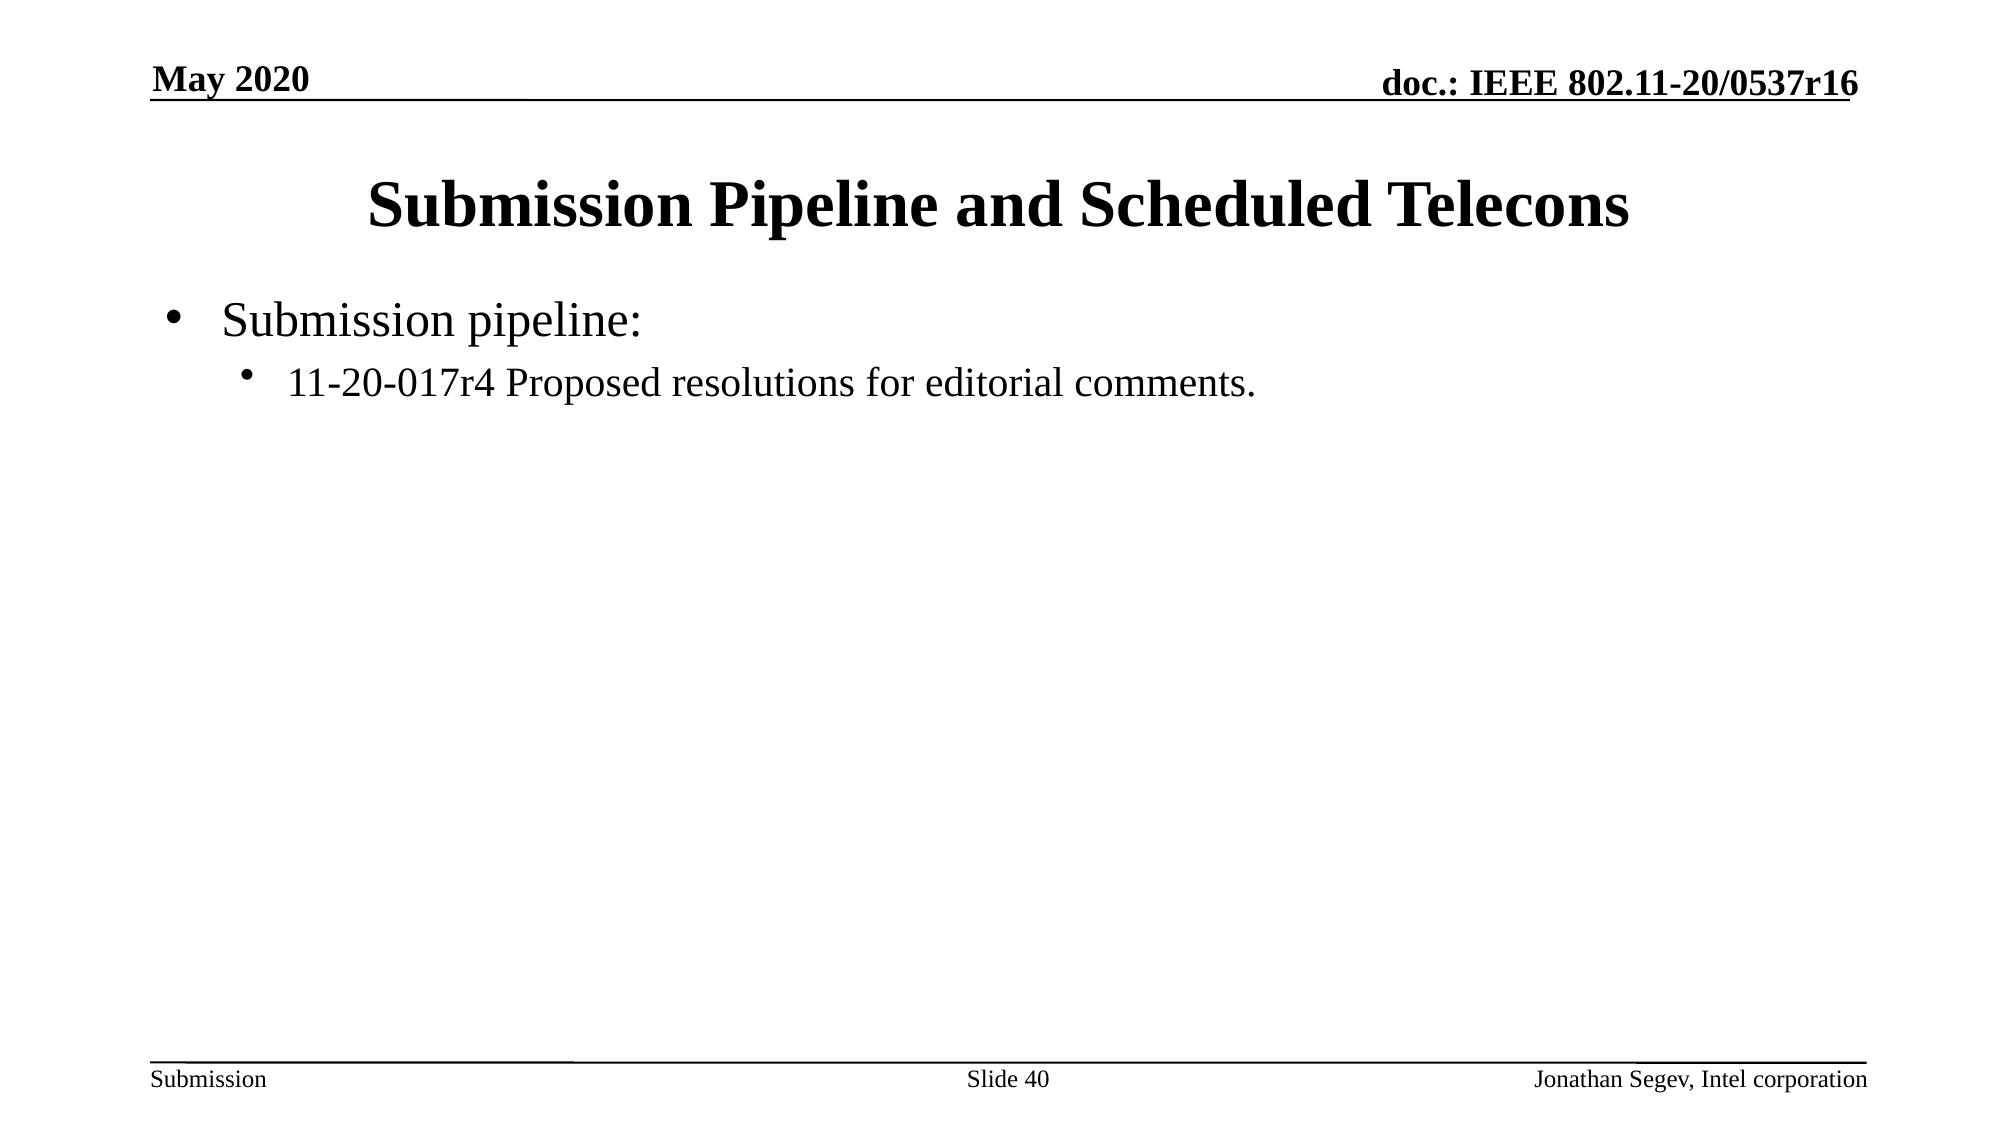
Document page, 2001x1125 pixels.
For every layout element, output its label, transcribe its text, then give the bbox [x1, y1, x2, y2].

footer Jonathan Segev, Intel corporation [1171, 1061, 1869, 1093]
title Submission Pipeline and Scheduled Telecons [149, 112, 1850, 278]
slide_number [152, 54, 563, 100]
slide_number Slide 40 [950, 1061, 1067, 1123]
list Submission pipeline: 11-20-017r4 Proposed resolutions for editorial comments. [149, 278, 1850, 670]
